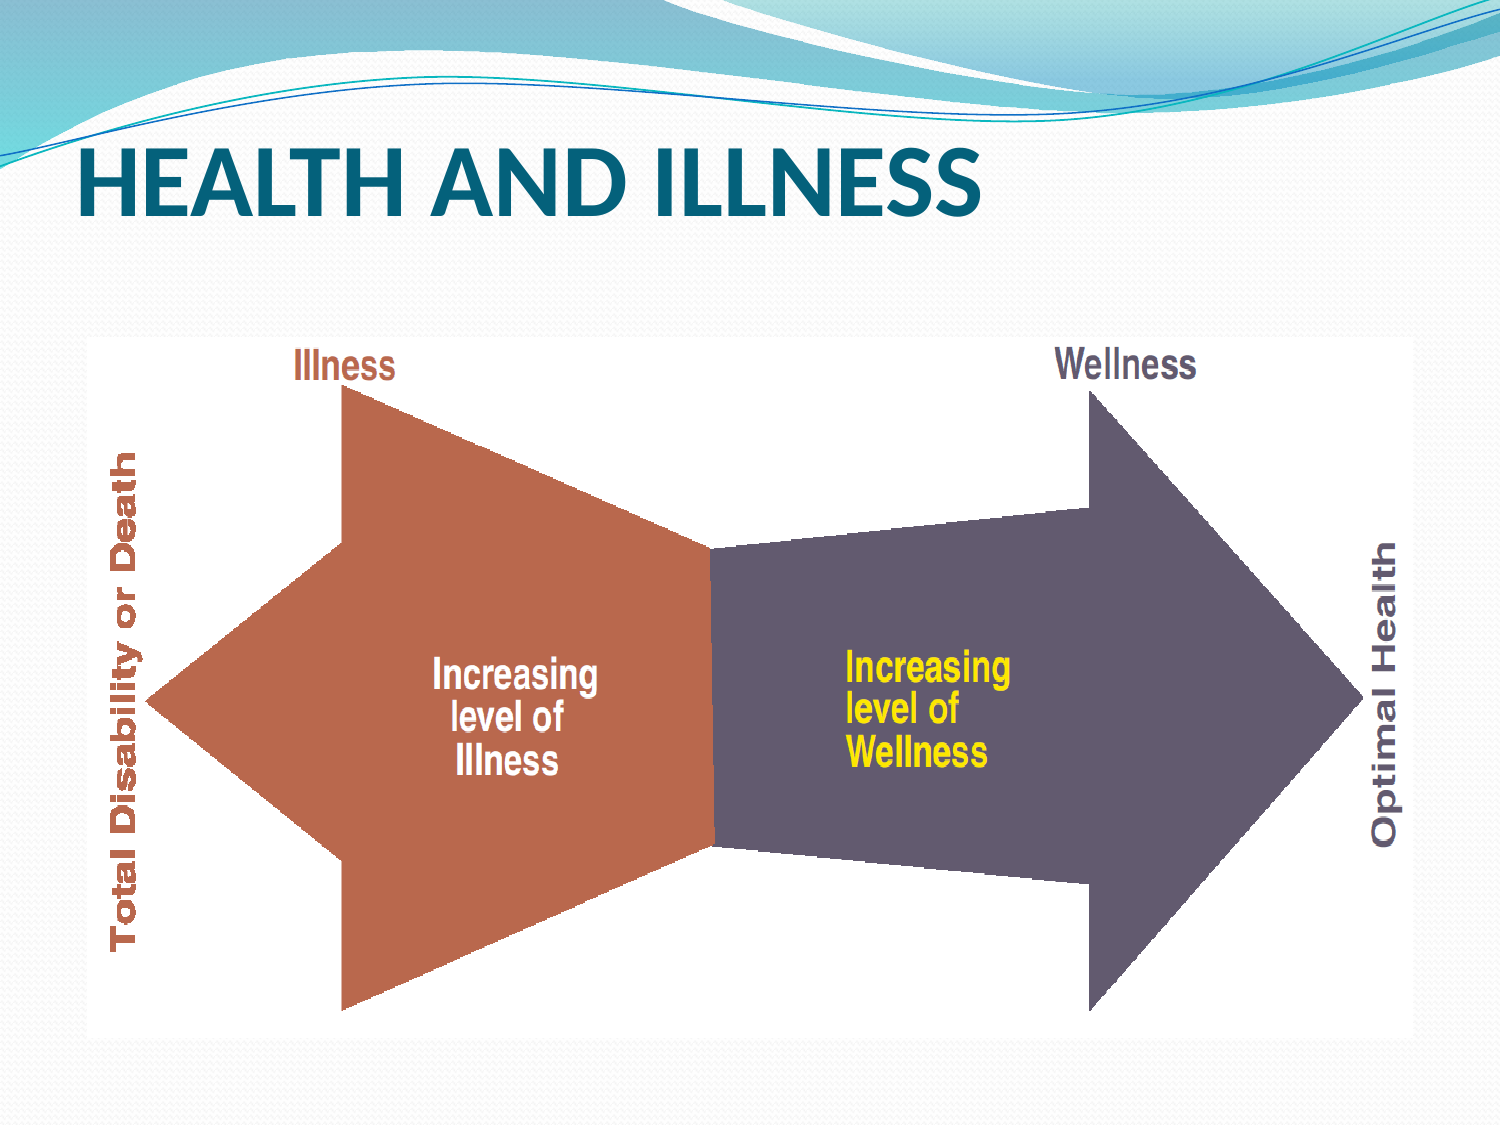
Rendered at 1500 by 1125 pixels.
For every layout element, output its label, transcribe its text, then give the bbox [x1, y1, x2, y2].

picture [87, 337, 1413, 1038]
title HEALTH AND ILLNESS [75, 50, 1425, 238]
